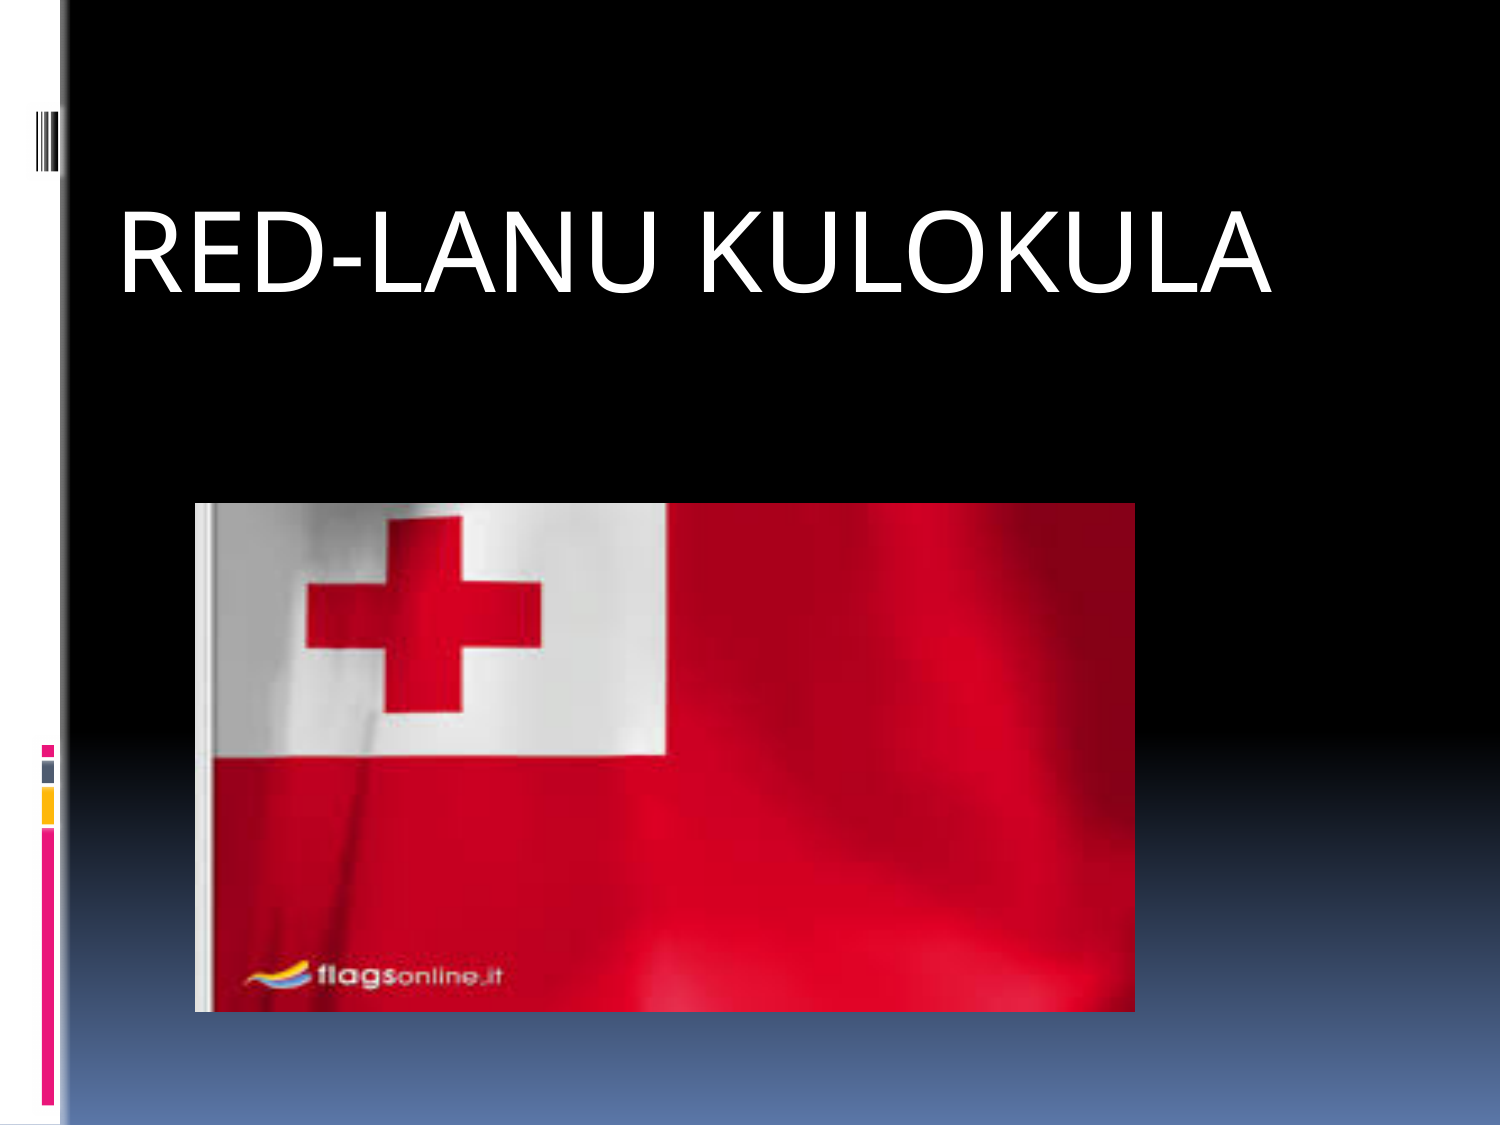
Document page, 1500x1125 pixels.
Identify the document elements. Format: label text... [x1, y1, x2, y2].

picture [194, 502, 1135, 1012]
text_box RED-LANU KULOKULA [100, 172, 1459, 323]
